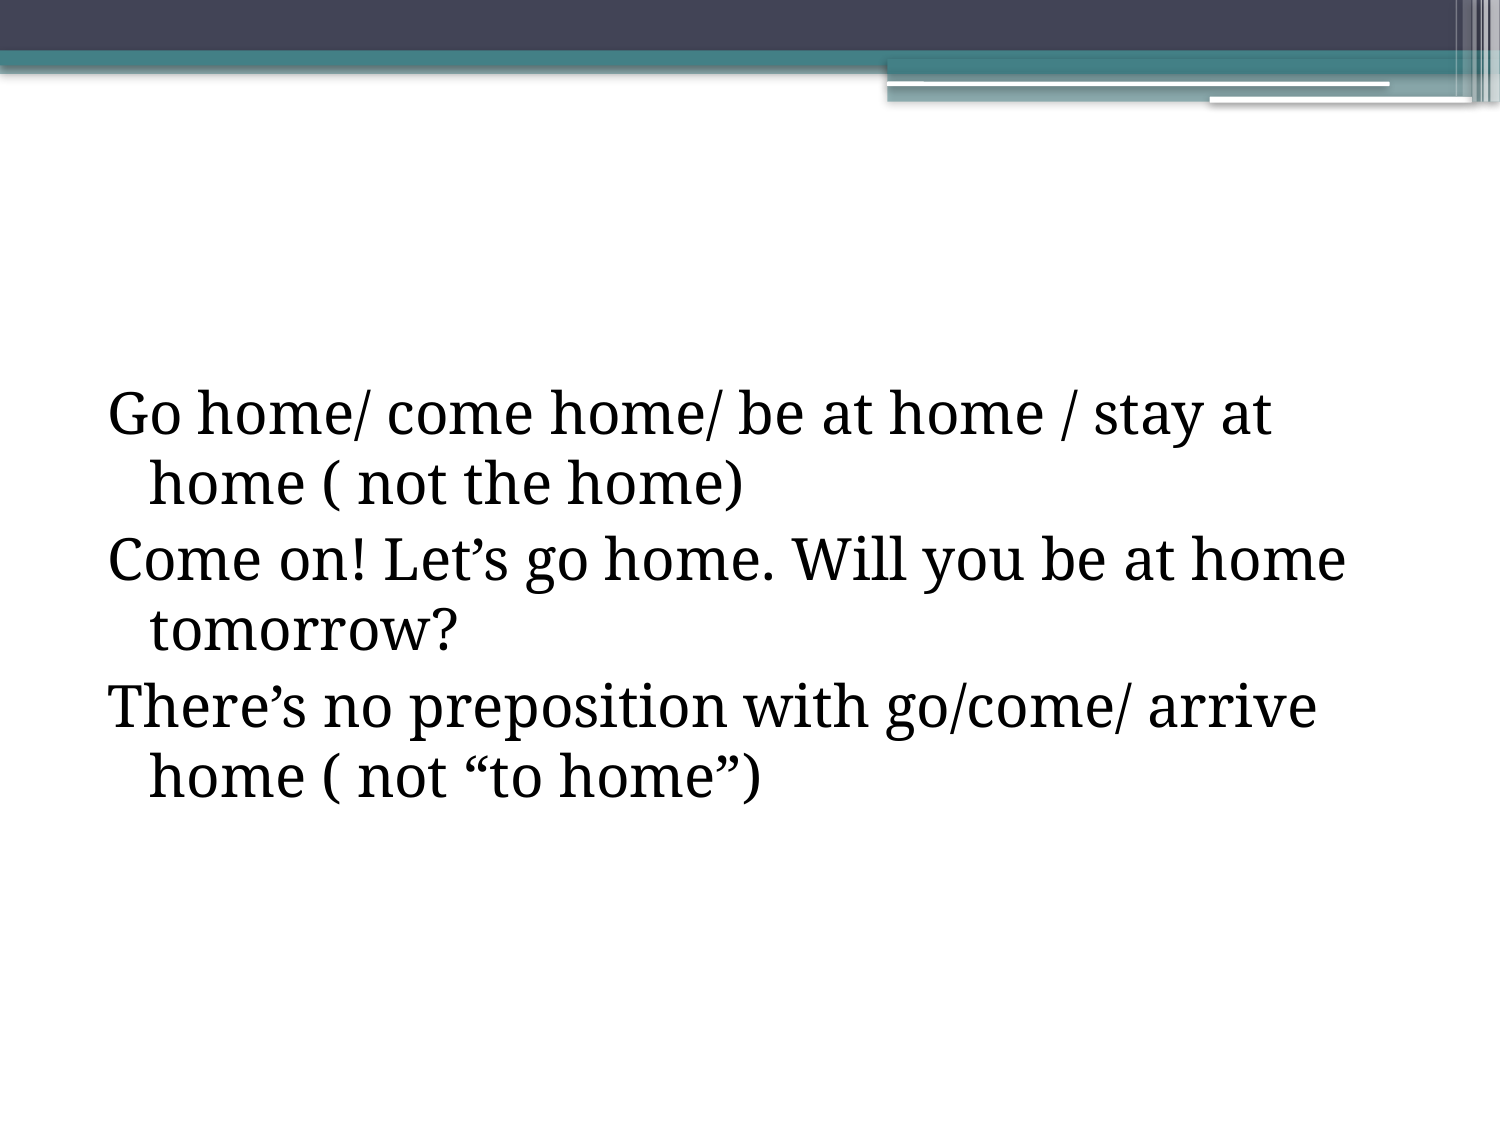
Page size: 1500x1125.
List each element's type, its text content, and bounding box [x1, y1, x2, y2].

list Go home/ come home/ be at home / stay at home ( not the home) Come on! Let’s go home. Will you be at home tomorrow? There’s no preposition with go/come/ arrive home ( not “to home”) [75, 368, 1425, 1079]
